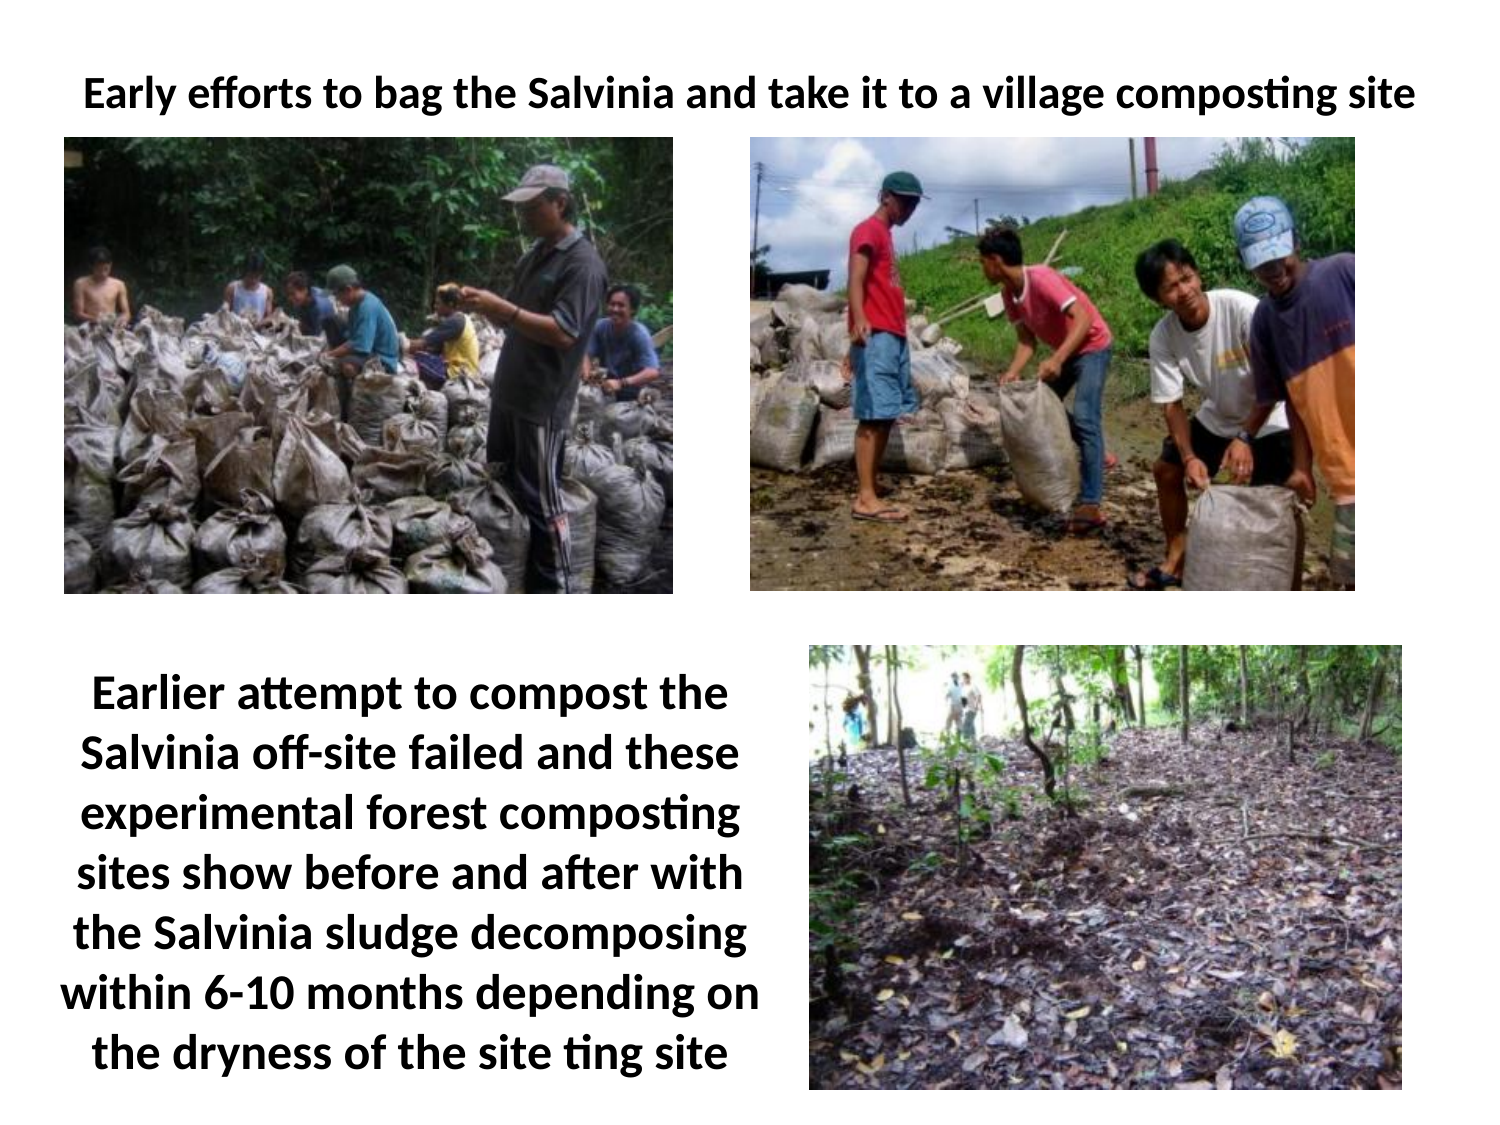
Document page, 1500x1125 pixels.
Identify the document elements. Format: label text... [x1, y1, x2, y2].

picture [808, 644, 1402, 1090]
title Early efforts to bag the Salvinia and take it to a village composting site [41, 30, 1459, 149]
text_box Earlier attempt to compost the Salvinia off-site failed and these experimental forest composting sites show before and after with the Salvinia sludge decomposing within 6-10 months depending on the dryness of the site ting site [41, 668, 780, 1071]
picture [749, 136, 1355, 591]
picture [64, 136, 674, 594]
